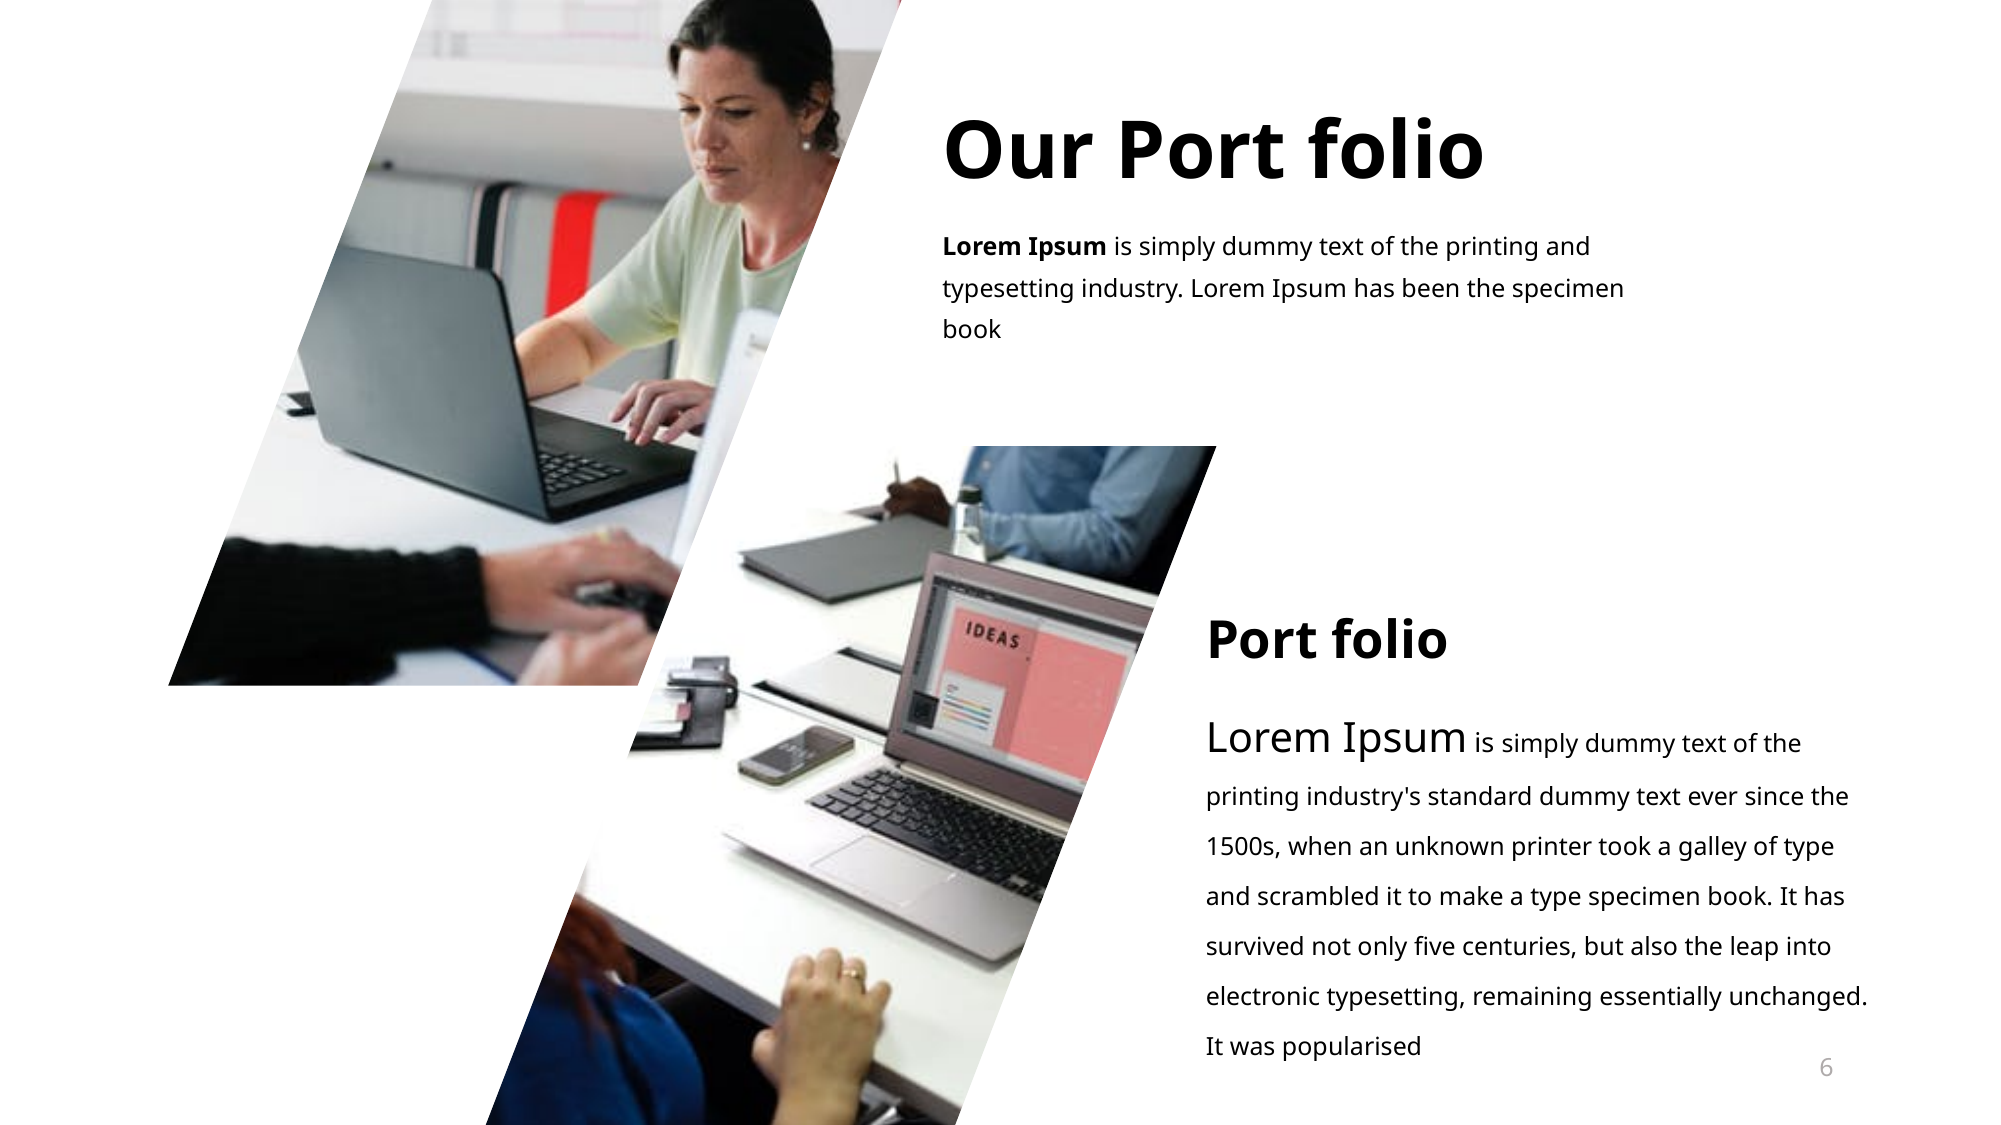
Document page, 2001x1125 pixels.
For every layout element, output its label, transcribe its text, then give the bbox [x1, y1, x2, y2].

text_box Lorem Ipsum is simply dummy text of the printing and typesetting industry. Lorem Ipsum has been the specimen book [927, 211, 1697, 352]
text_box Lorem Ipsum is simply dummy text of the printing industry's standard dummy text ever since the 1500s, when an unknown printer took a galley of type and scrambled it to make a type specimen book. It has survived not only five centuries, but also the leap into electronic typesetting, remaining essentially unchanged. It was popularised [1217, 703, 1896, 1069]
title Our Port folio [927, 96, 1507, 208]
picture [168, 0, 1217, 1125]
slide_number 6 [1790, 1069, 1863, 1094]
text_box Port folio [1217, 585, 1488, 698]
